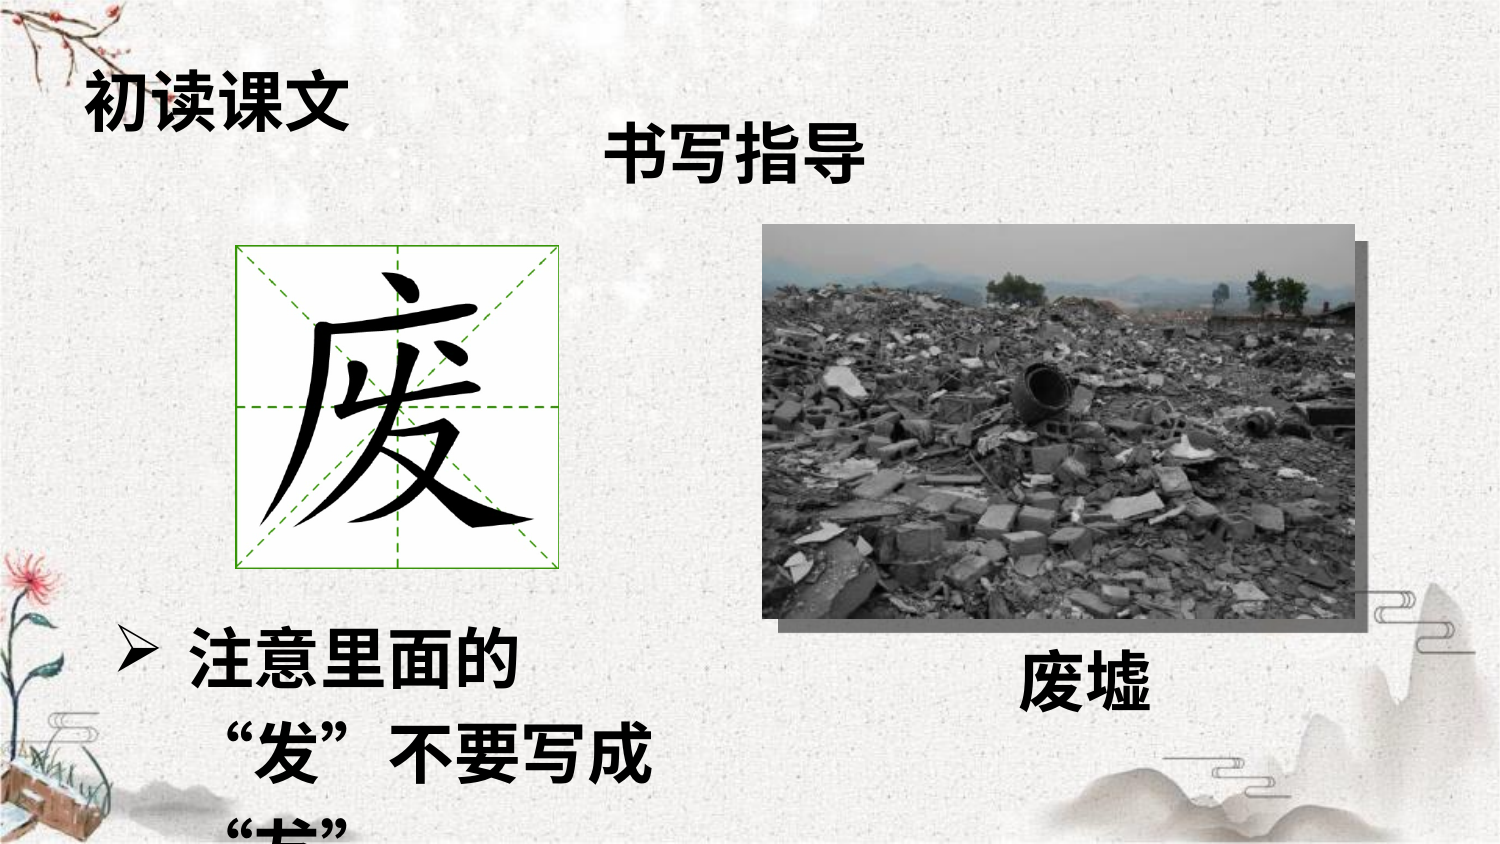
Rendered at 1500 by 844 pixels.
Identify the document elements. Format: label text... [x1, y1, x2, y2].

picture [0, 0, 1500, 844]
text_box 书写指导 [559, 104, 910, 200]
text_box 废墟 [909, 632, 1261, 727]
text_box 注意里面的“发”不要写成“犮”。 [97, 593, 697, 844]
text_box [234, 243, 560, 570]
text_box 初读课文 [69, 52, 433, 157]
